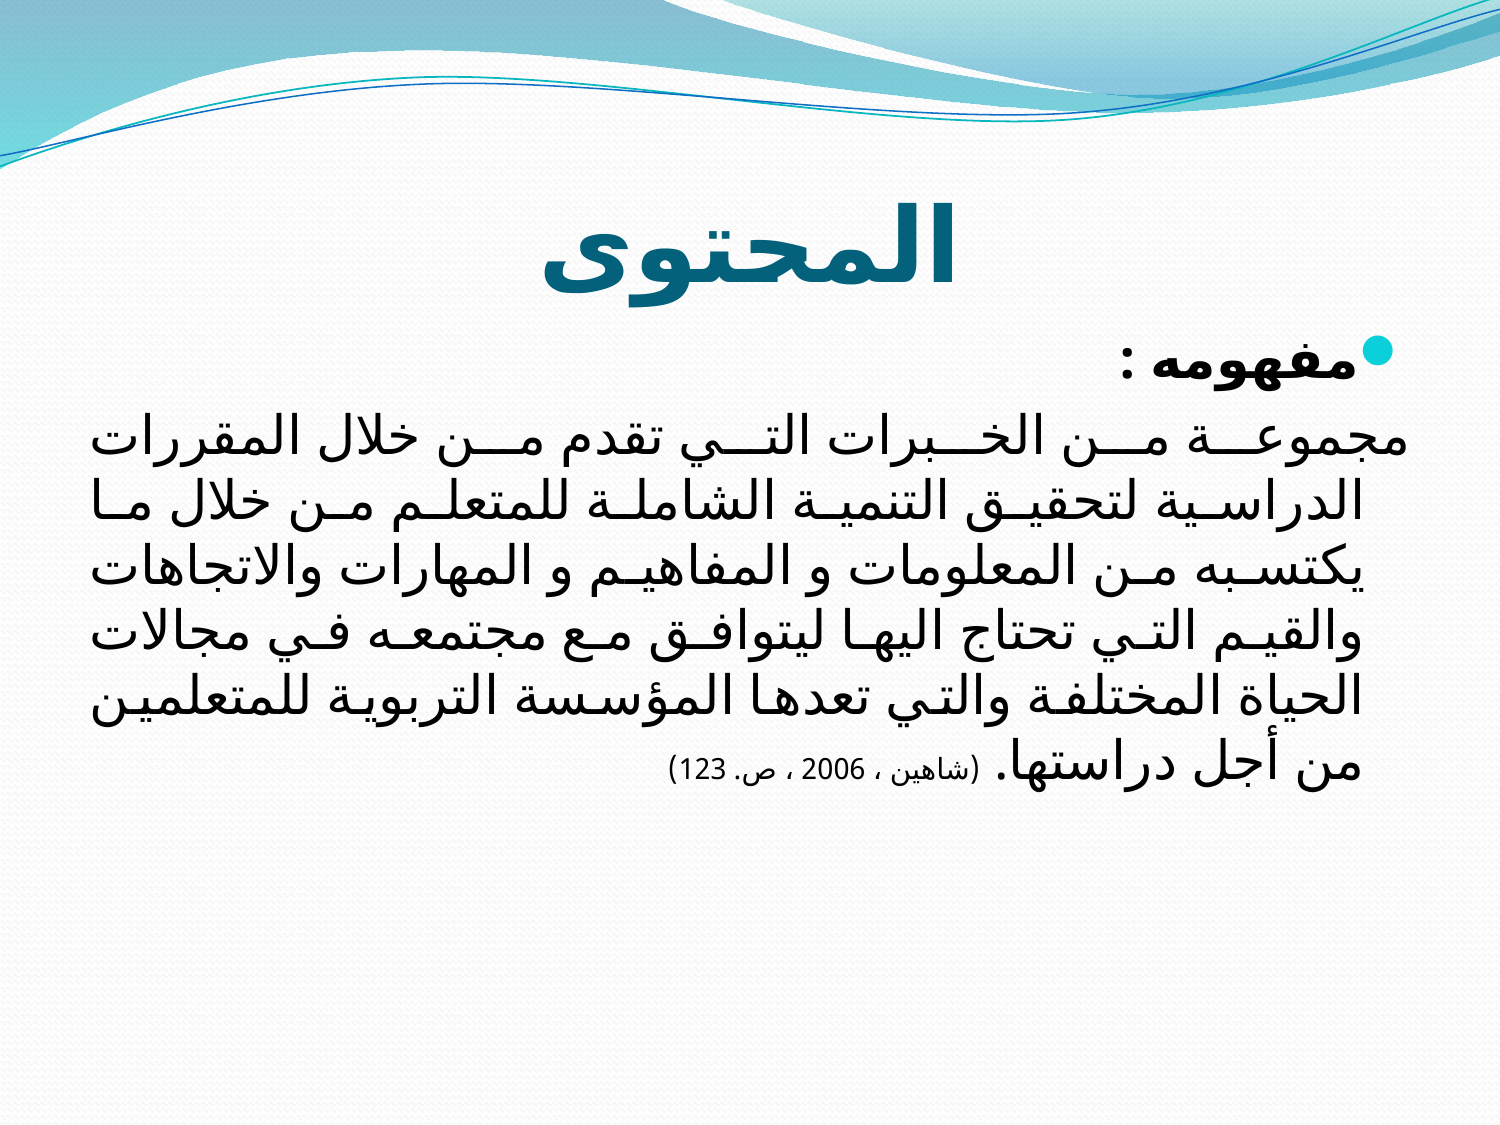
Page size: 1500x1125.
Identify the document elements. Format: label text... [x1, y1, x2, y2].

title المحتوى [75, 115, 1425, 303]
list مفهومه : مجموعة من الخبرات التي تقدم من خلال المقررات الدراسية لتحقيق التنمية الشاملة للمتعلم من خلال ما يكتسبه من المعلومات و المفاهيم و المهارات والاتجاهات والقيم التي تحتاج اليها ليتوافق مع مجتمعه في مجالات الحياة المختلفة والتي تعدها المؤسسة التربوية للمتعلمين من أجل دراستها. (شاهين ، 2006 ، ص. 123) [75, 317, 1425, 1038]
